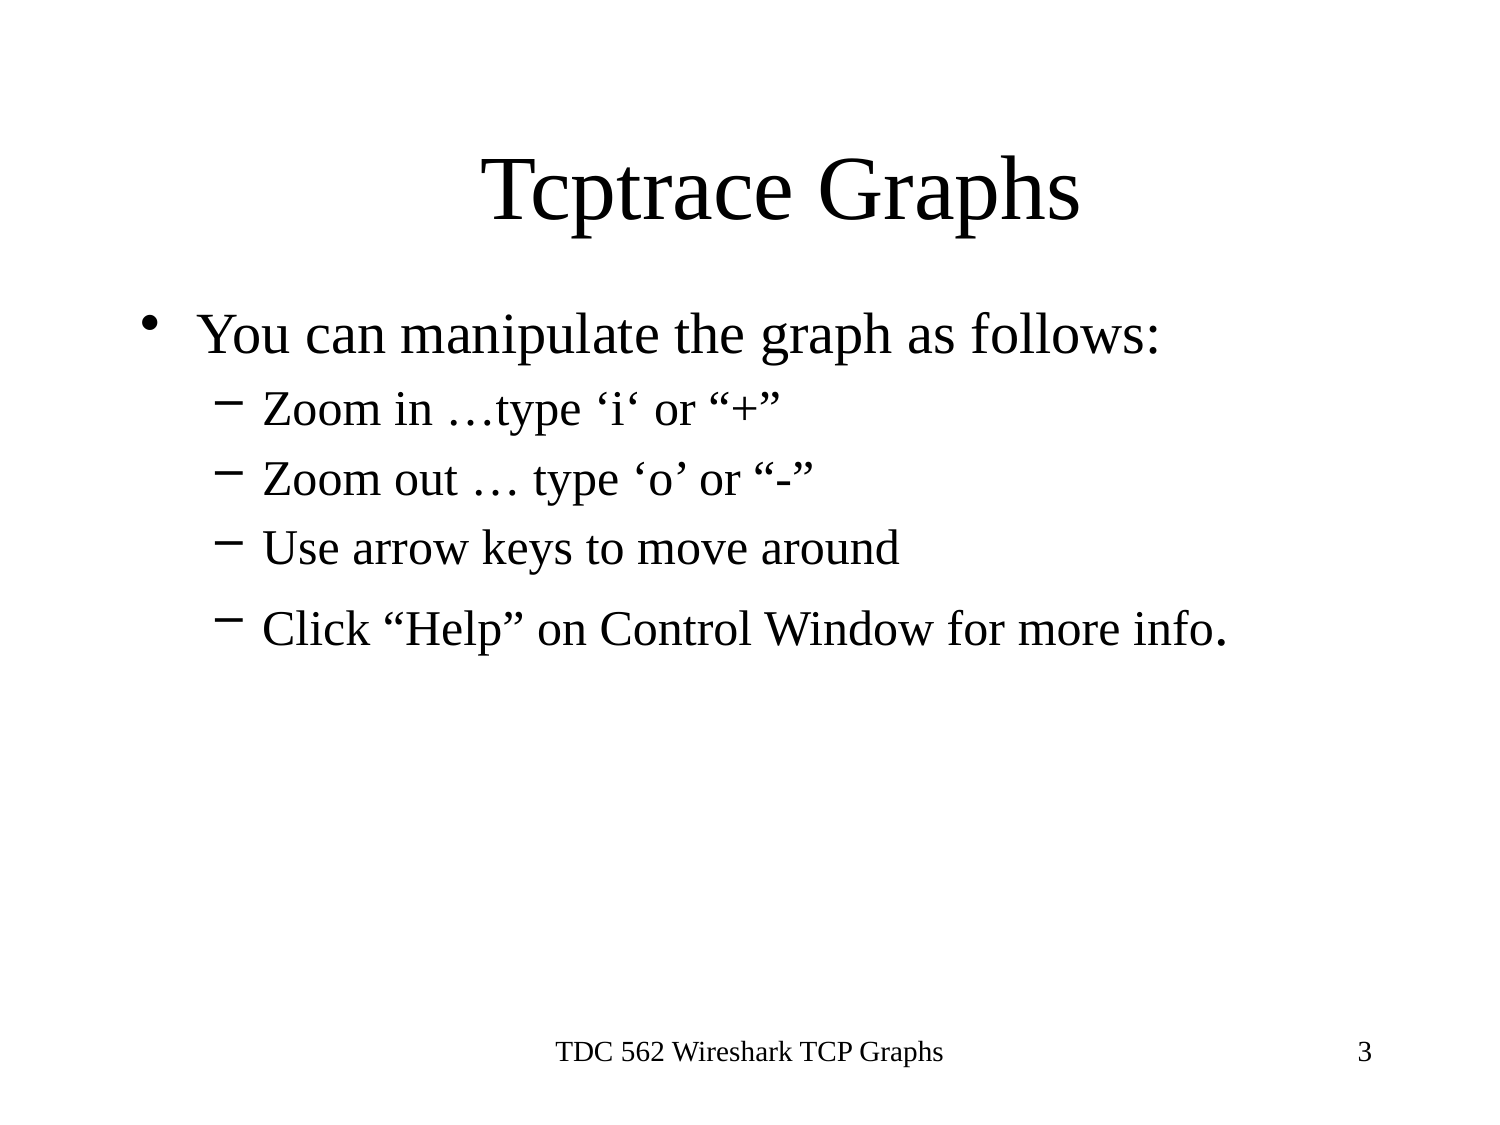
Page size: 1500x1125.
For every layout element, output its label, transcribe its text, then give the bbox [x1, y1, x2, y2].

footer TDC 562 Wireshark TCP Graphs [512, 1024, 988, 1101]
list You can manipulate the graph as follows: Zoom in …type ‘i‘ or “+” Zoom out … type ‘o’ or “-” Use arrow keys to move around Click “Help” on Control Window for more info. [125, 287, 1450, 1063]
title Tcptrace Graphs [188, 120, 1375, 246]
slide_number 3 [1074, 1024, 1388, 1101]
